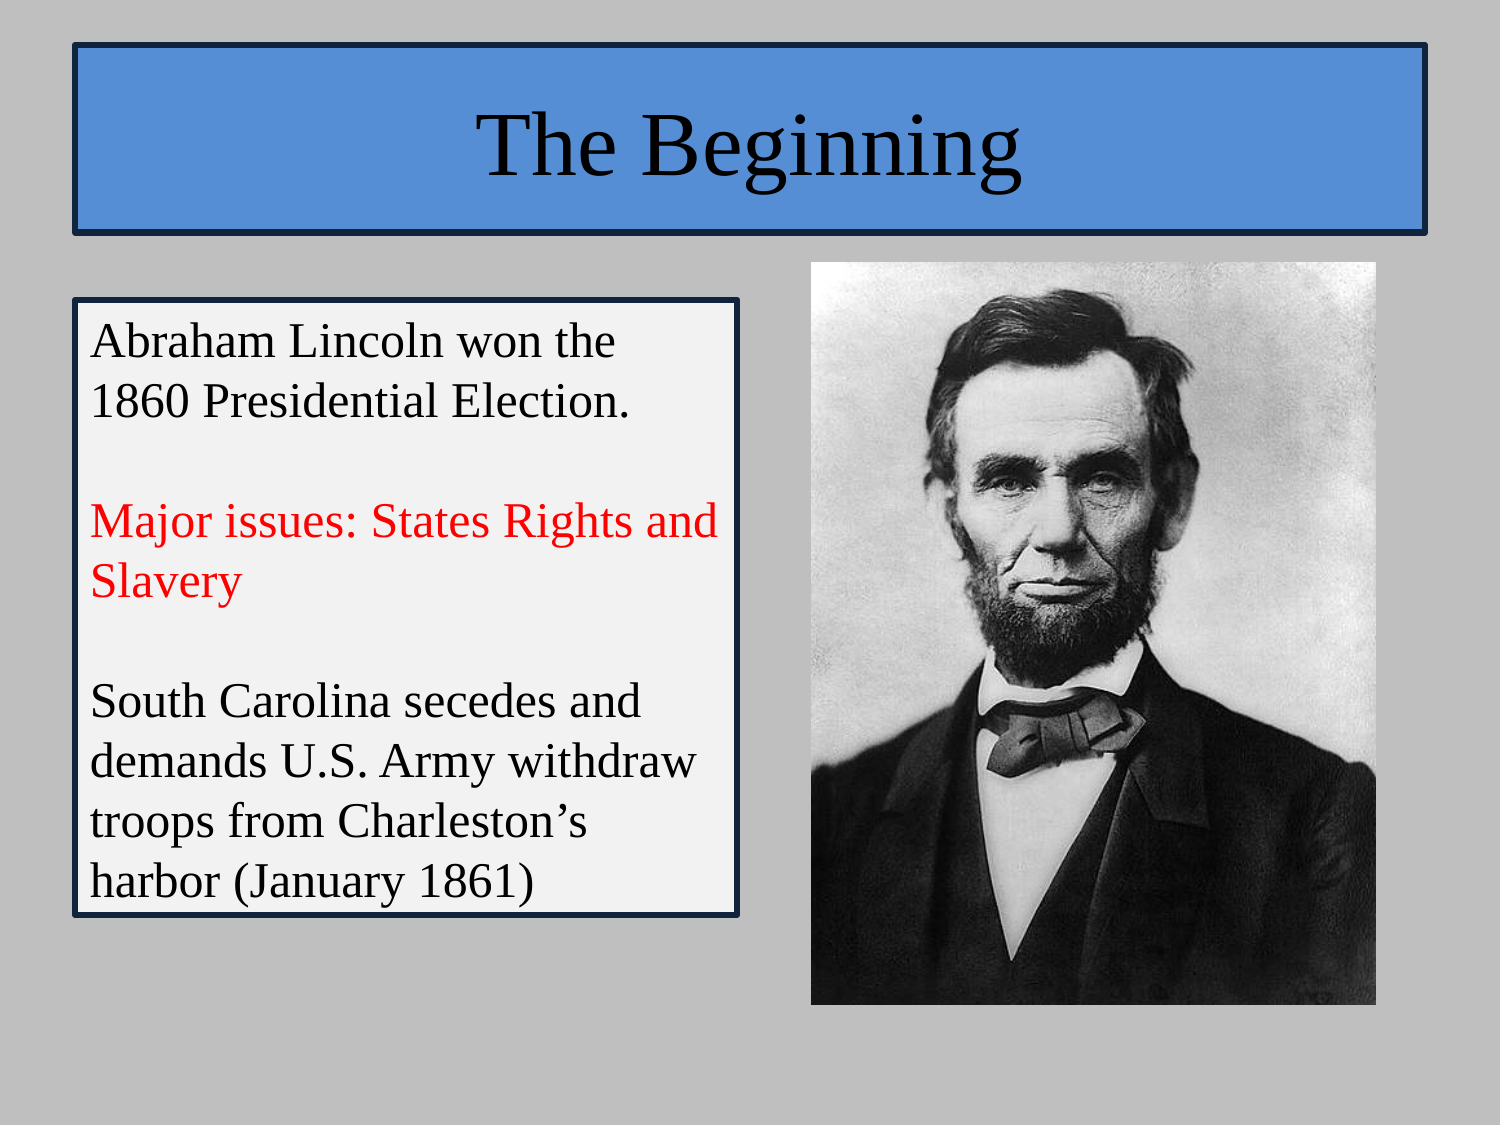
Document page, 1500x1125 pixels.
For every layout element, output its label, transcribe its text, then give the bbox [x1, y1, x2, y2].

title The Beginning [75, 45, 1425, 233]
text_box Abraham Lincoln won the 1860 Presidential Election. Major issues: States Rights and Slavery South Carolina secedes and demands U.S. Army withdraw troops from Charleston’s harbor (January 1861) [74, 299, 738, 915]
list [811, 262, 1376, 1006]
